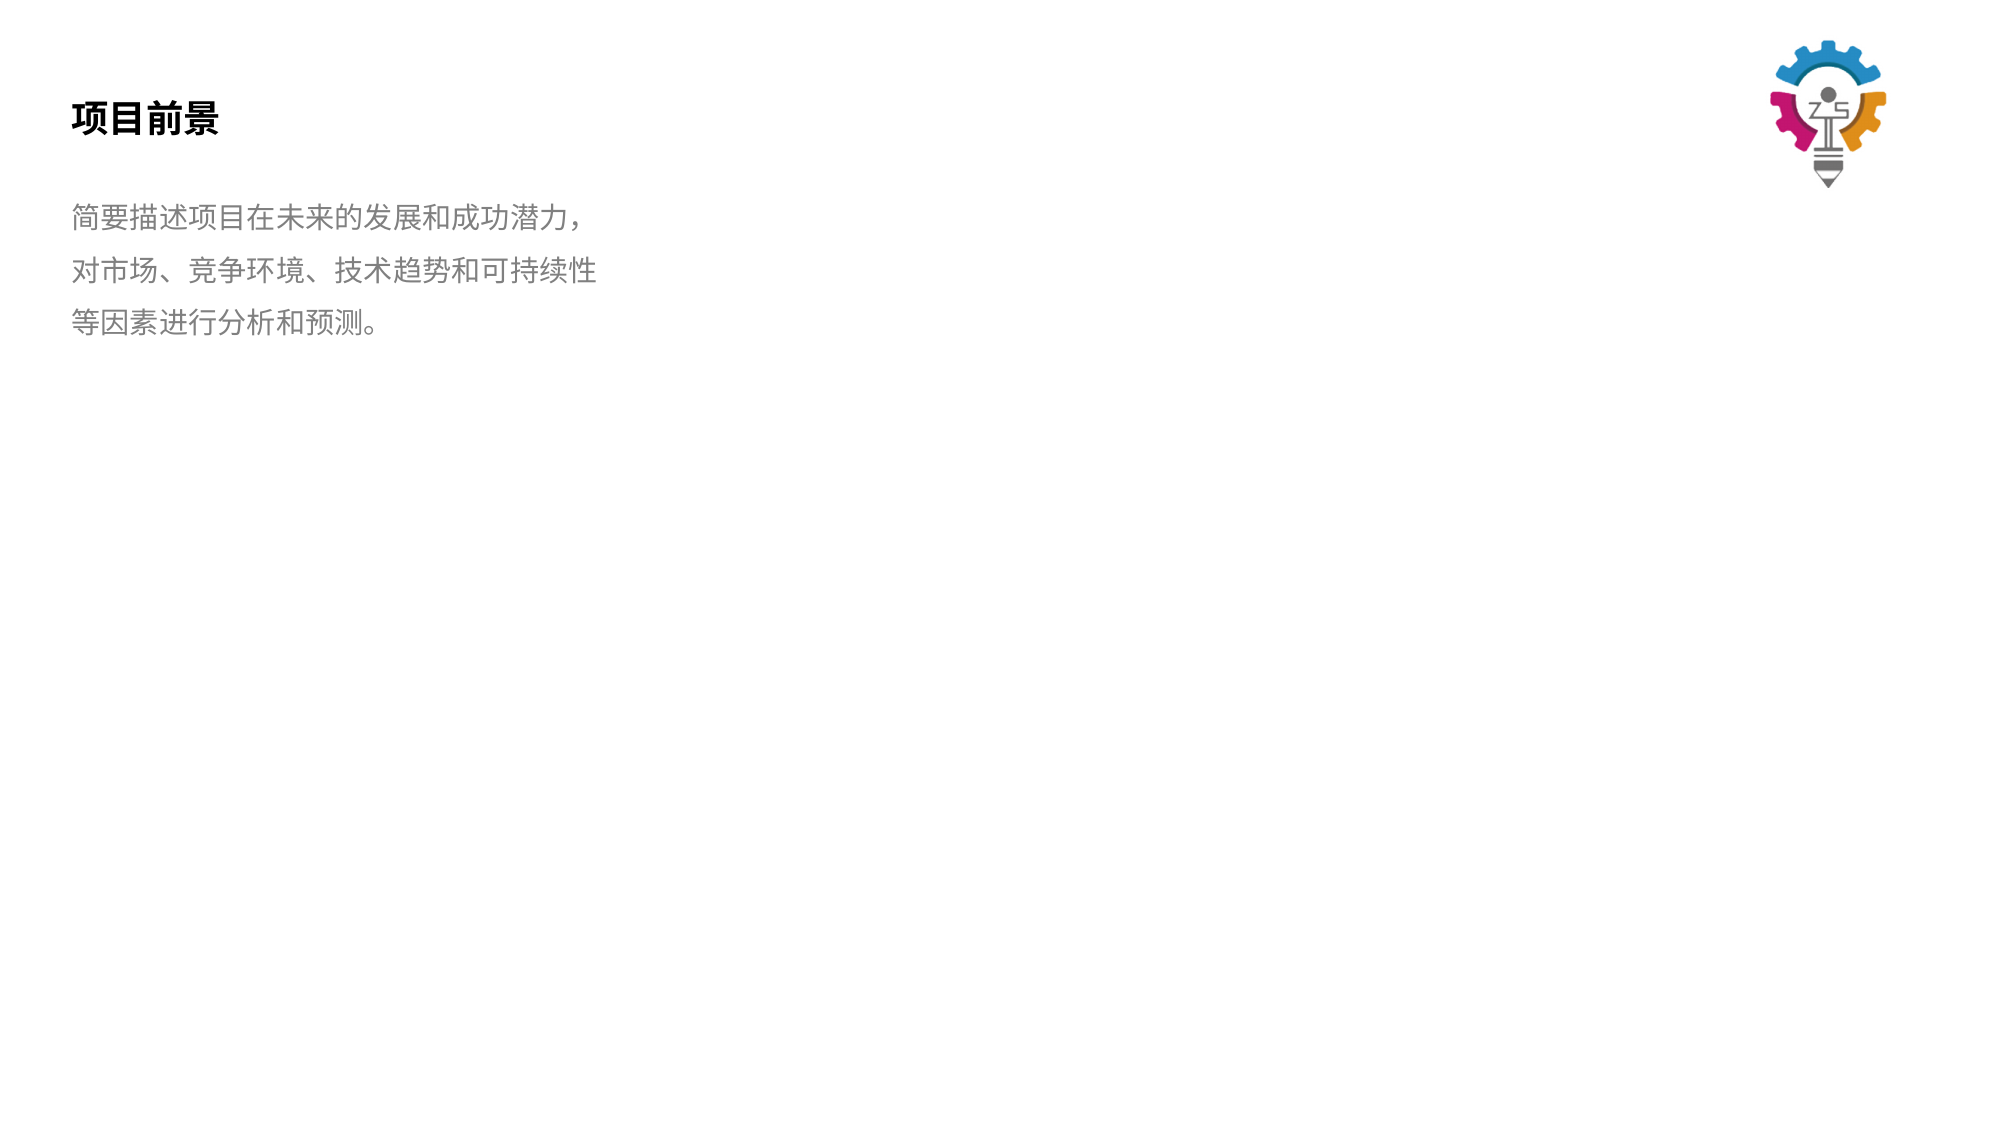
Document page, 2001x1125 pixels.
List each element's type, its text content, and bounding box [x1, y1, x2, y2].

text_box 项目前景 [56, 87, 260, 147]
picture [1759, 32, 1899, 200]
text_box 简要描述项目在未来的发展和成功潜力，对市场、竞争环境、技术趋势和可持续性等因素进行分析和预测。 [56, 174, 632, 386]
